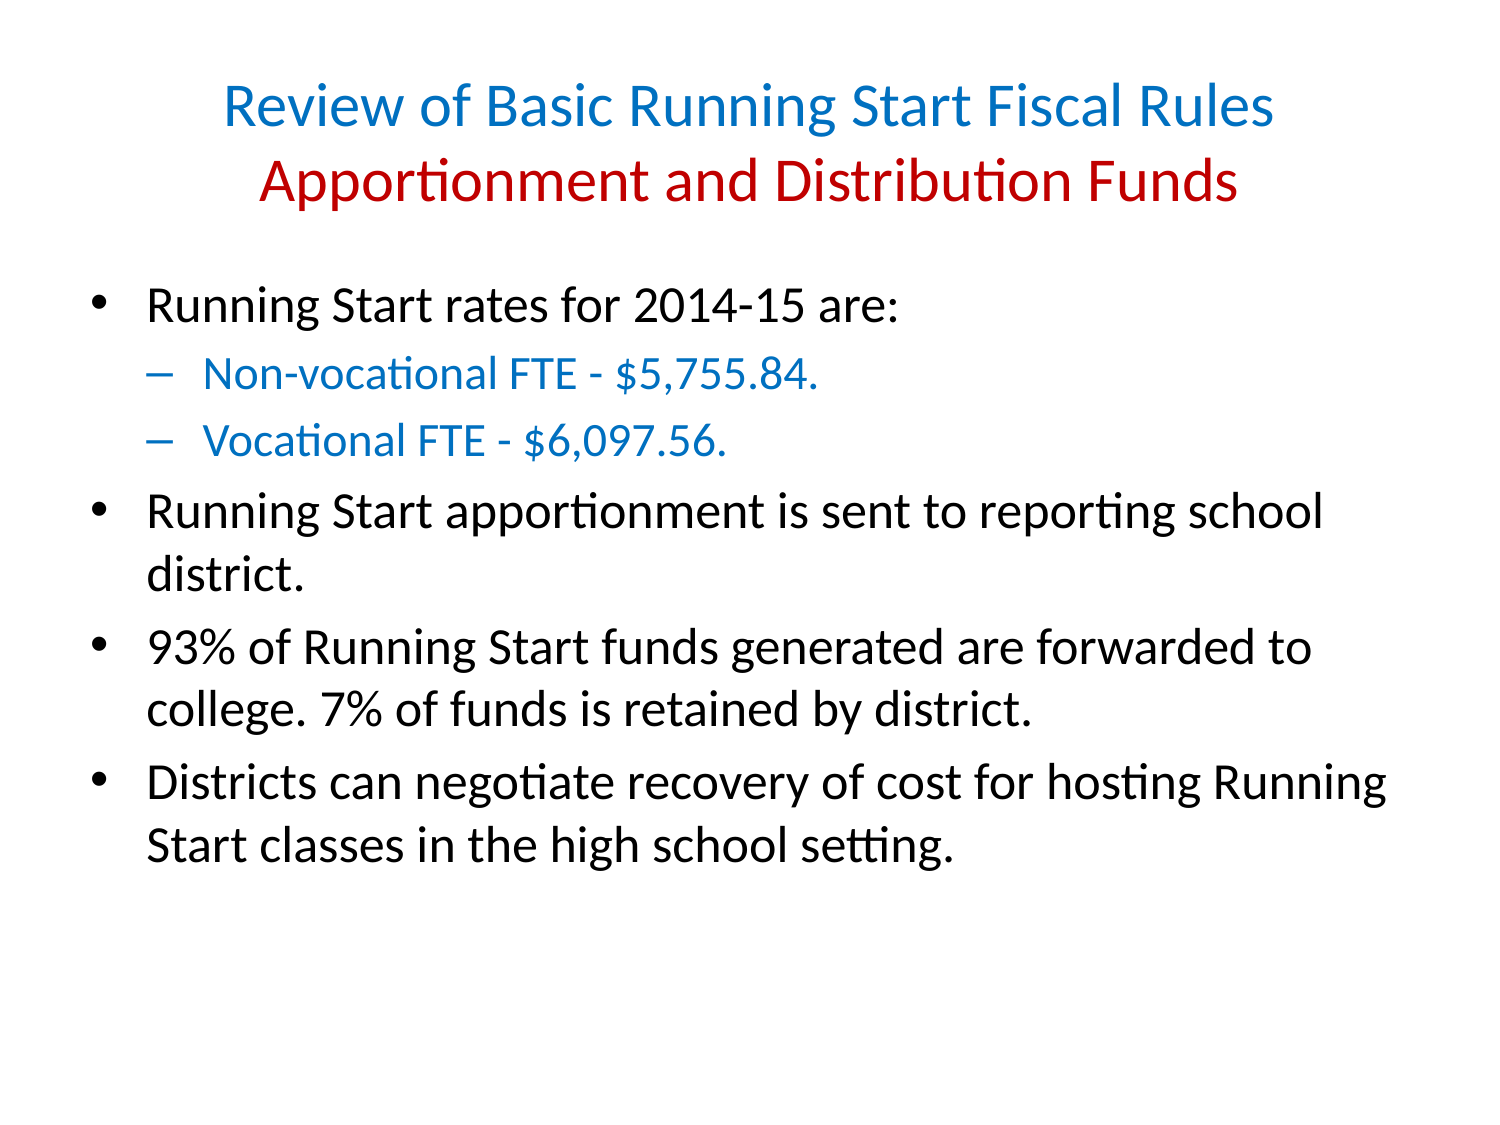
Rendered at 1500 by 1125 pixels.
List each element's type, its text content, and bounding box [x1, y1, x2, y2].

list Running Start rates for 2014-15 are: Non-vocational FTE - $5,755.84. Vocational FTE - $6,097.56. Running Start apportionment is sent to reporting school district. 93% of Running Start funds generated are forwarded to college. 7% of funds is retained by district. Districts can negotiate recovery of cost for hosting Running Start classes in the high school setting. [75, 262, 1425, 1005]
title Review of Basic Running Start Fiscal Rules Apportionment and Distribution Funds [75, 45, 1425, 233]
